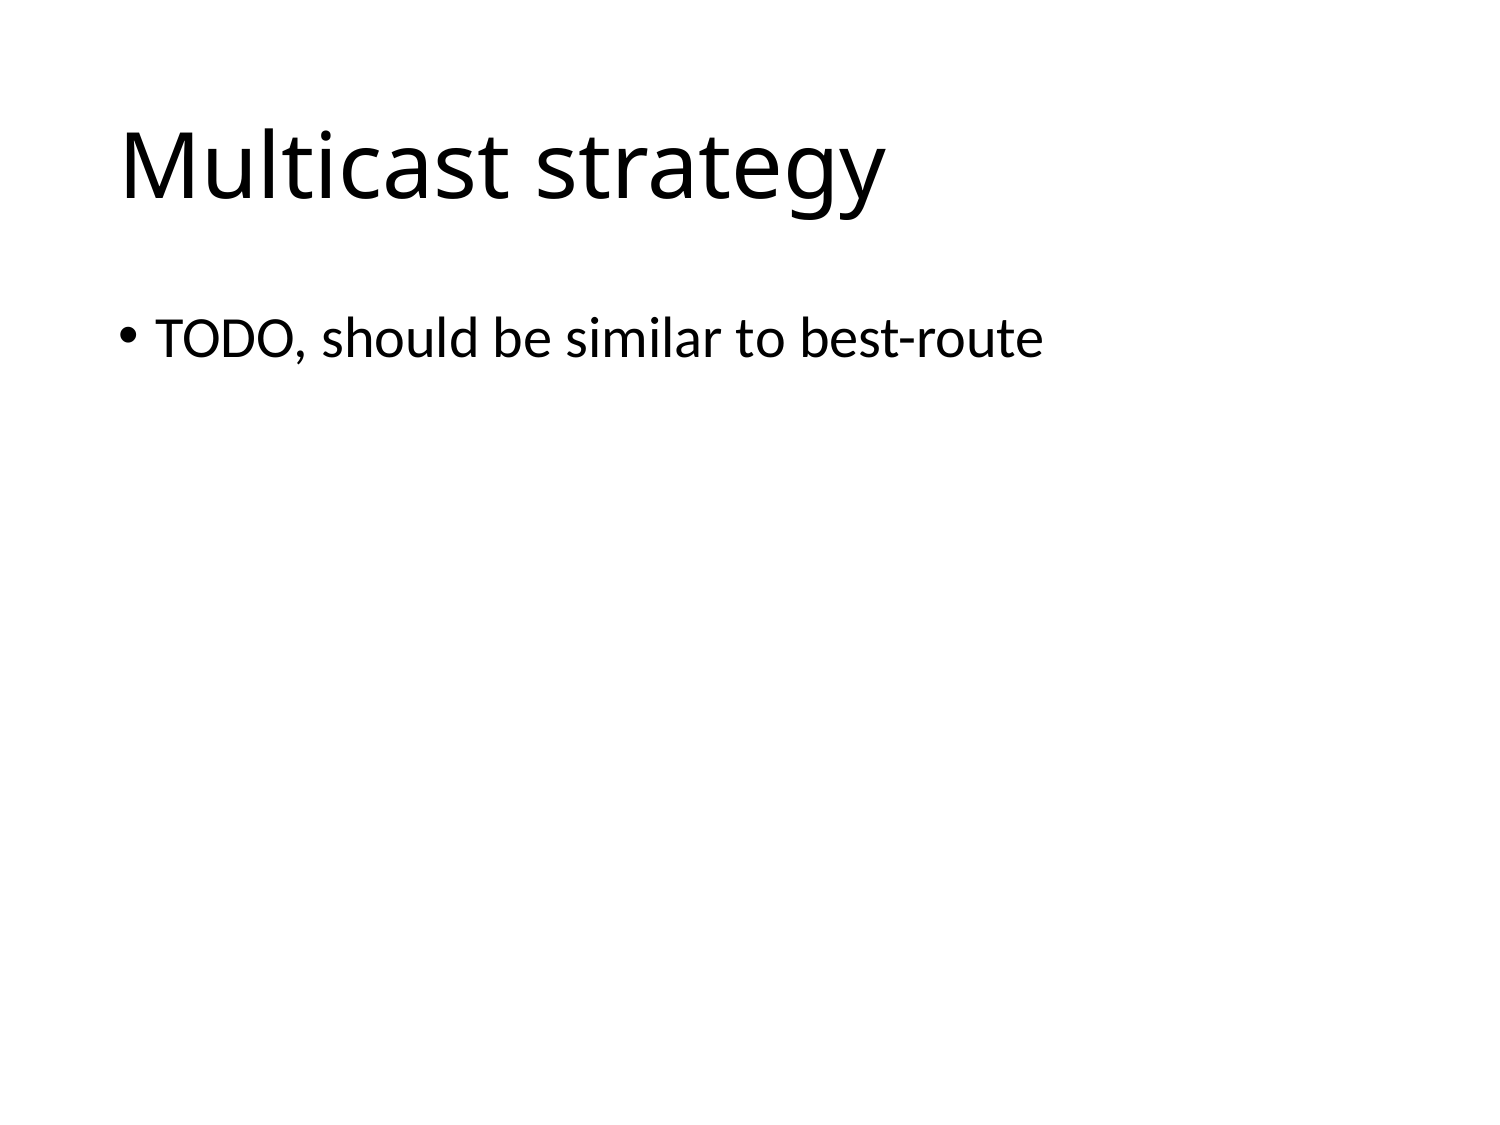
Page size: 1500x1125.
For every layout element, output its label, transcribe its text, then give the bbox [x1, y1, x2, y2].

list TODO, should be similar to best-route [103, 299, 1397, 1014]
title Multicast strategy [103, 59, 1397, 278]
